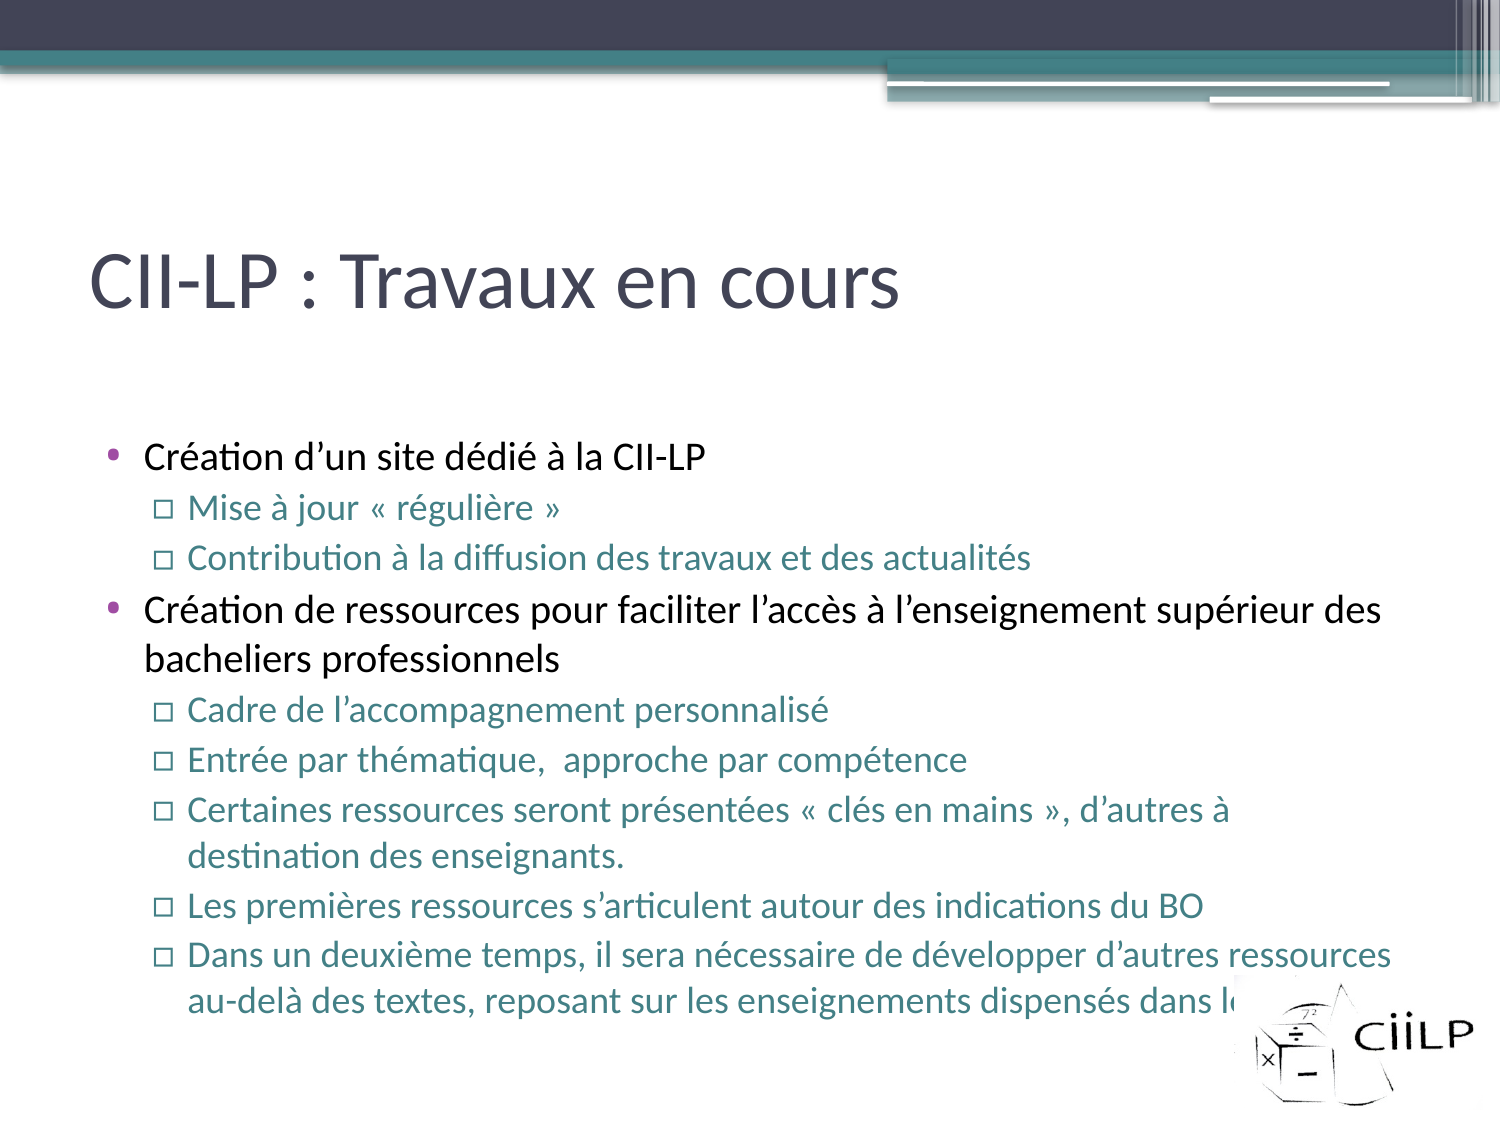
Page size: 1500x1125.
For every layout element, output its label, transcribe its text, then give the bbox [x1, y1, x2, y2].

title CII-LP : Travaux en cours [75, 187, 1425, 363]
list Création d’un site dédié à la CII-LP Mise à jour « régulière » Contribution à la diffusion des travaux et des actualités Création de ressources pour faciliter l’accès à l’enseignement supérieur des bacheliers professionnels Cadre de l’accompagnement personnalisé Entrée par thématique, approche par compétence Certaines ressources seront présentées « clés en mains », d’autres à destination des enseignants. Les premières ressources s’articulent autour des indications du BO Dans un deuxième temps, il sera nécessaire de développer d’autres ressources au-delà des textes, reposant sur les enseignements dispensés dans les STS [75, 368, 1425, 1079]
picture [1233, 975, 1483, 1110]
